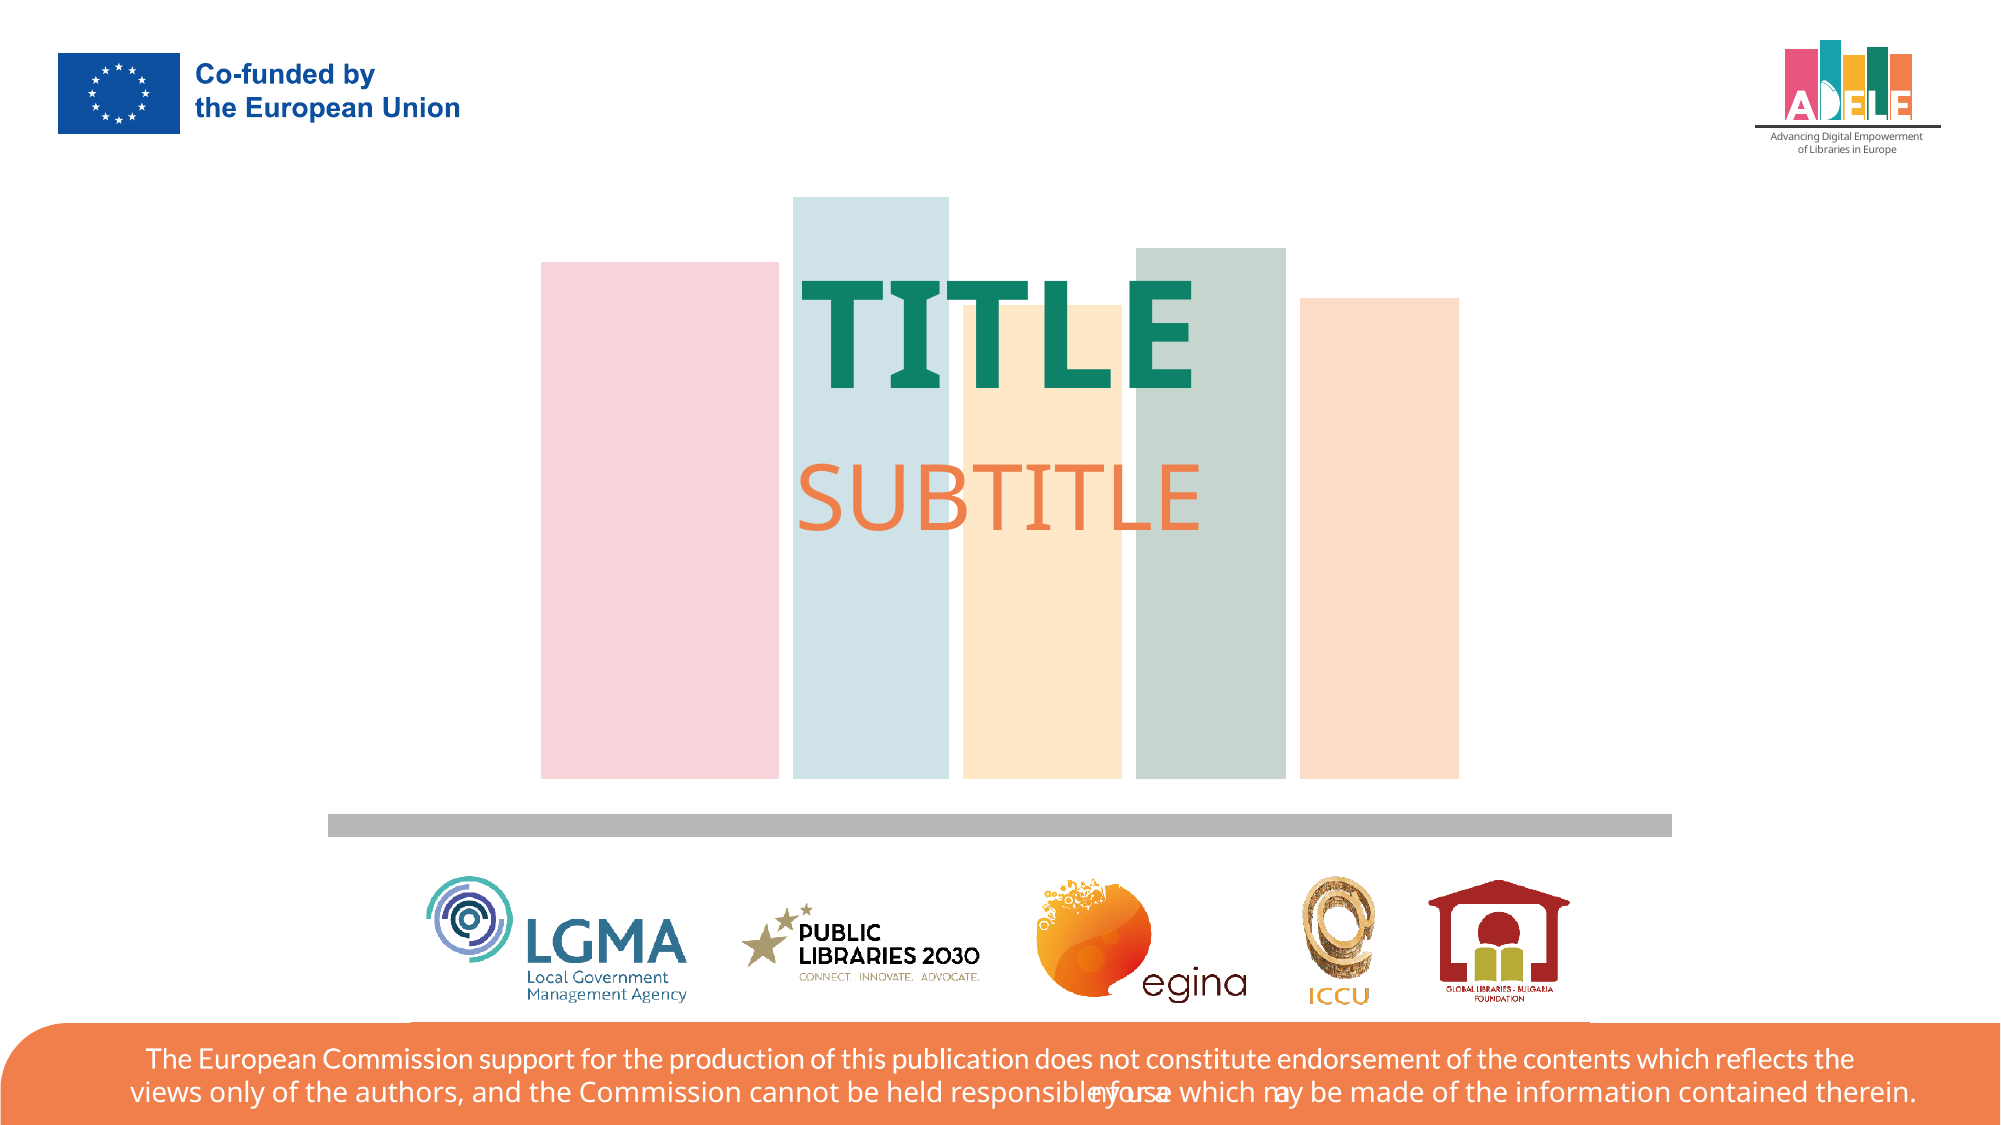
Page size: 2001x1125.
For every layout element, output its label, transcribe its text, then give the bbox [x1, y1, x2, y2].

title TITLE [82, 266, 1918, 413]
subtitle SUBTITLE [82, 443, 1918, 683]
